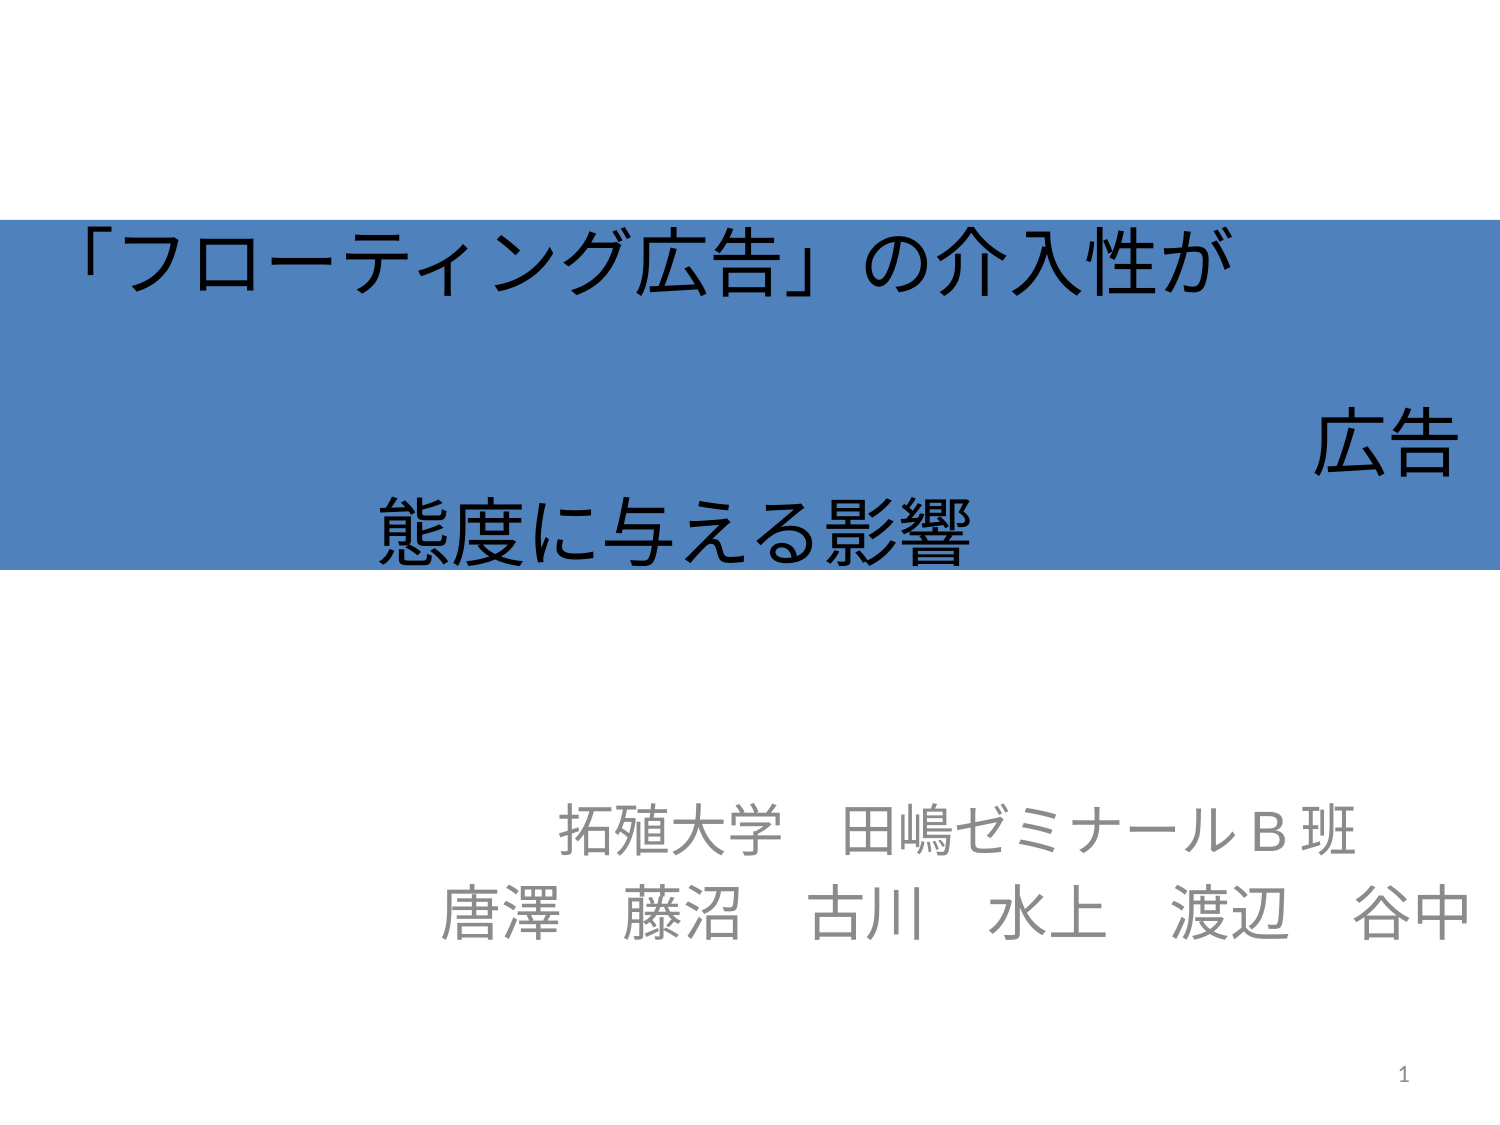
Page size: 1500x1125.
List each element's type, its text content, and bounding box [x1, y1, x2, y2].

subtitle 拓殖大学 田嶋ゼミナールB班 唐澤 藤沼 古川 水上 渡辺 谷中 [414, 786, 1500, 1012]
slide_number 1 [1074, 1042, 1425, 1103]
text_box 「フローティング広告」の介入性が 広告態度に与える影響 [0, 218, 1500, 572]
